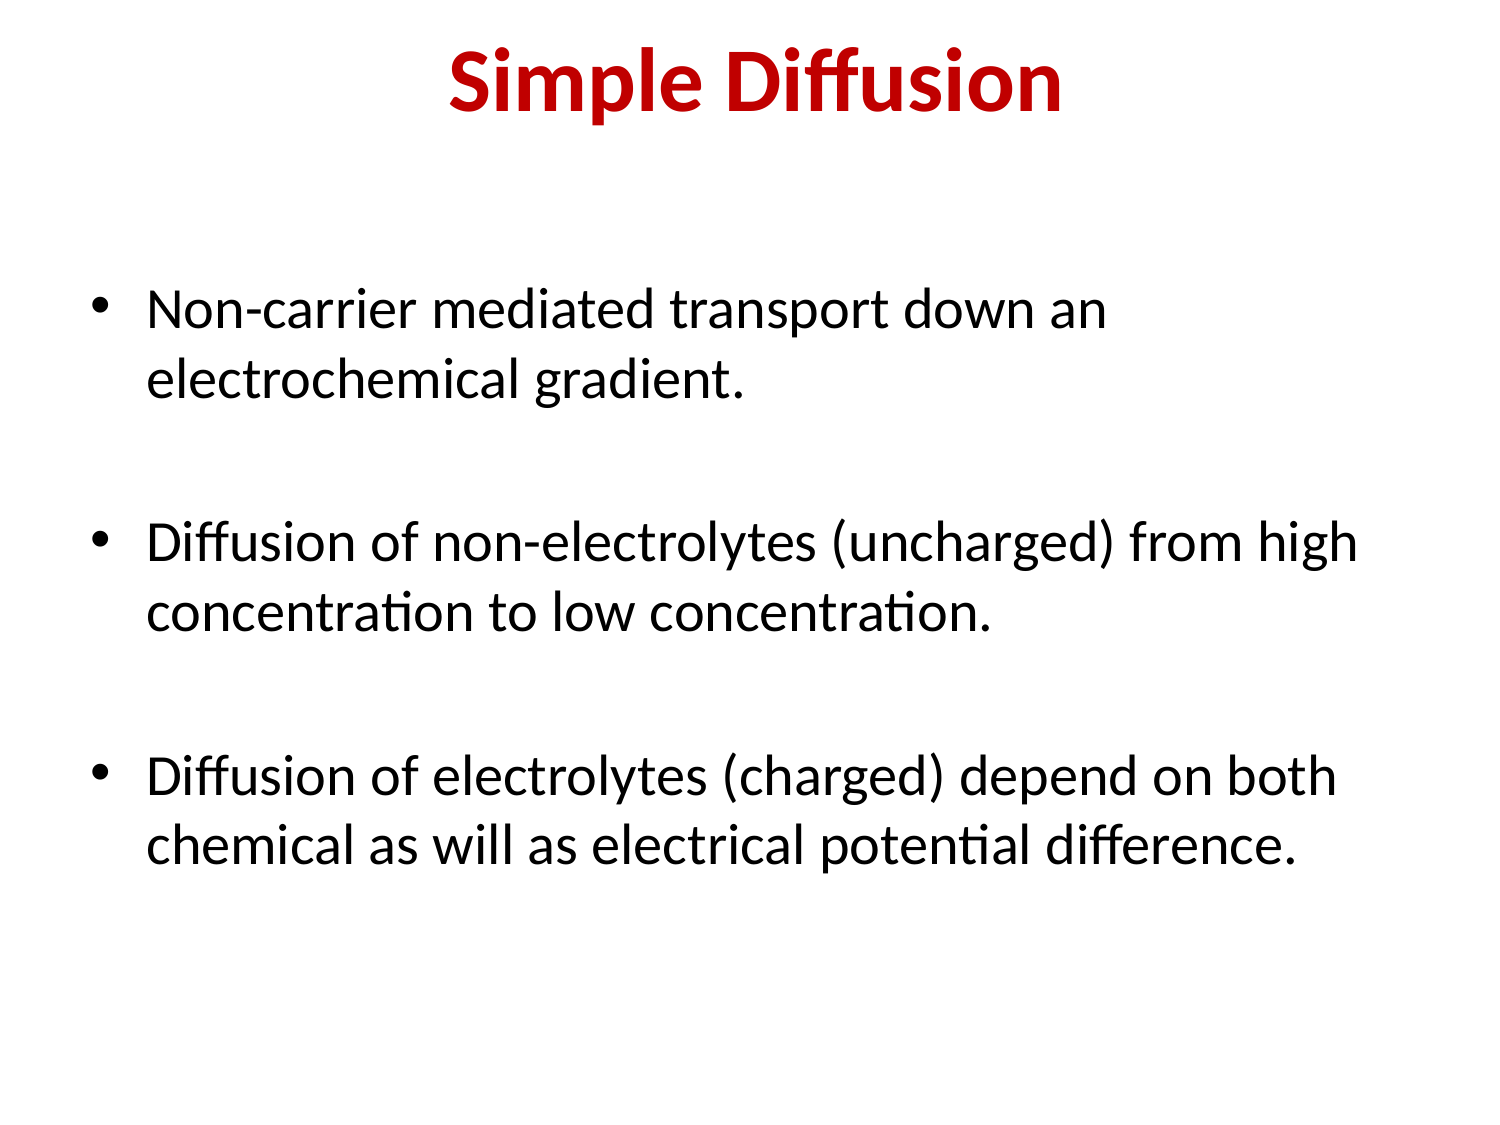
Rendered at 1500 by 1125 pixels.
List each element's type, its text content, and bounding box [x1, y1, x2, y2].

title Simple Diffusion [37, 12, 1475, 137]
list Non-carrier mediated transport down an electrochemical gradient. Diffusion of non-electrolytes (uncharged) from high concentration to low concentration. Diffusion of electrolytes (charged) depend on both chemical as will as electrical potential difference. [75, 262, 1438, 1005]
